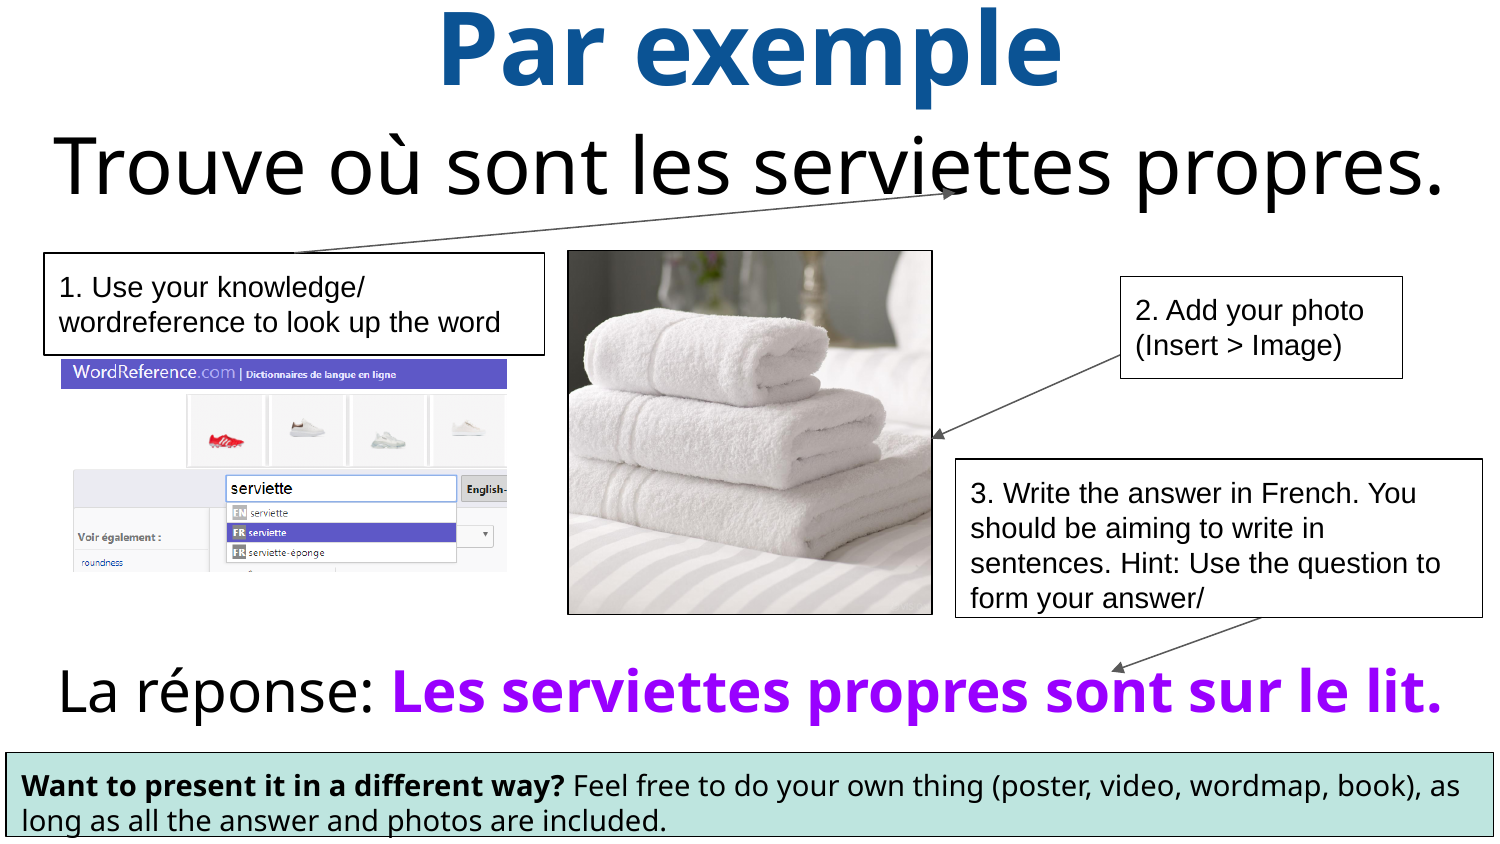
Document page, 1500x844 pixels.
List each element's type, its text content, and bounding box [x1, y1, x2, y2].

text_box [1110, 617, 1262, 672]
text_box 1. Use your knowledge/ wordreference to look up the word [43, 252, 545, 355]
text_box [293, 192, 956, 254]
text_box 3. Write the answer in French. You should be aiming to write in sentences. Hint: Use the question to form your answer/ [955, 459, 1483, 618]
text_box Par exemple [17, 0, 1483, 100]
text_box Trouve où sont les serviettes propres. [17, 100, 1483, 227]
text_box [930, 354, 1121, 439]
text_box La réponse: Les serviettes propres sont sur le lit. [17, 638, 1483, 752]
picture [568, 254, 932, 614]
text_box Want to present it in a different way? Feel free to do your own thing (poster, video, wordmap, book), as long as all the answer and photos are included. [6, 752, 1494, 837]
picture [60, 359, 507, 572]
text_box 2. Add your photo (Insert > Image) [1120, 276, 1403, 379]
